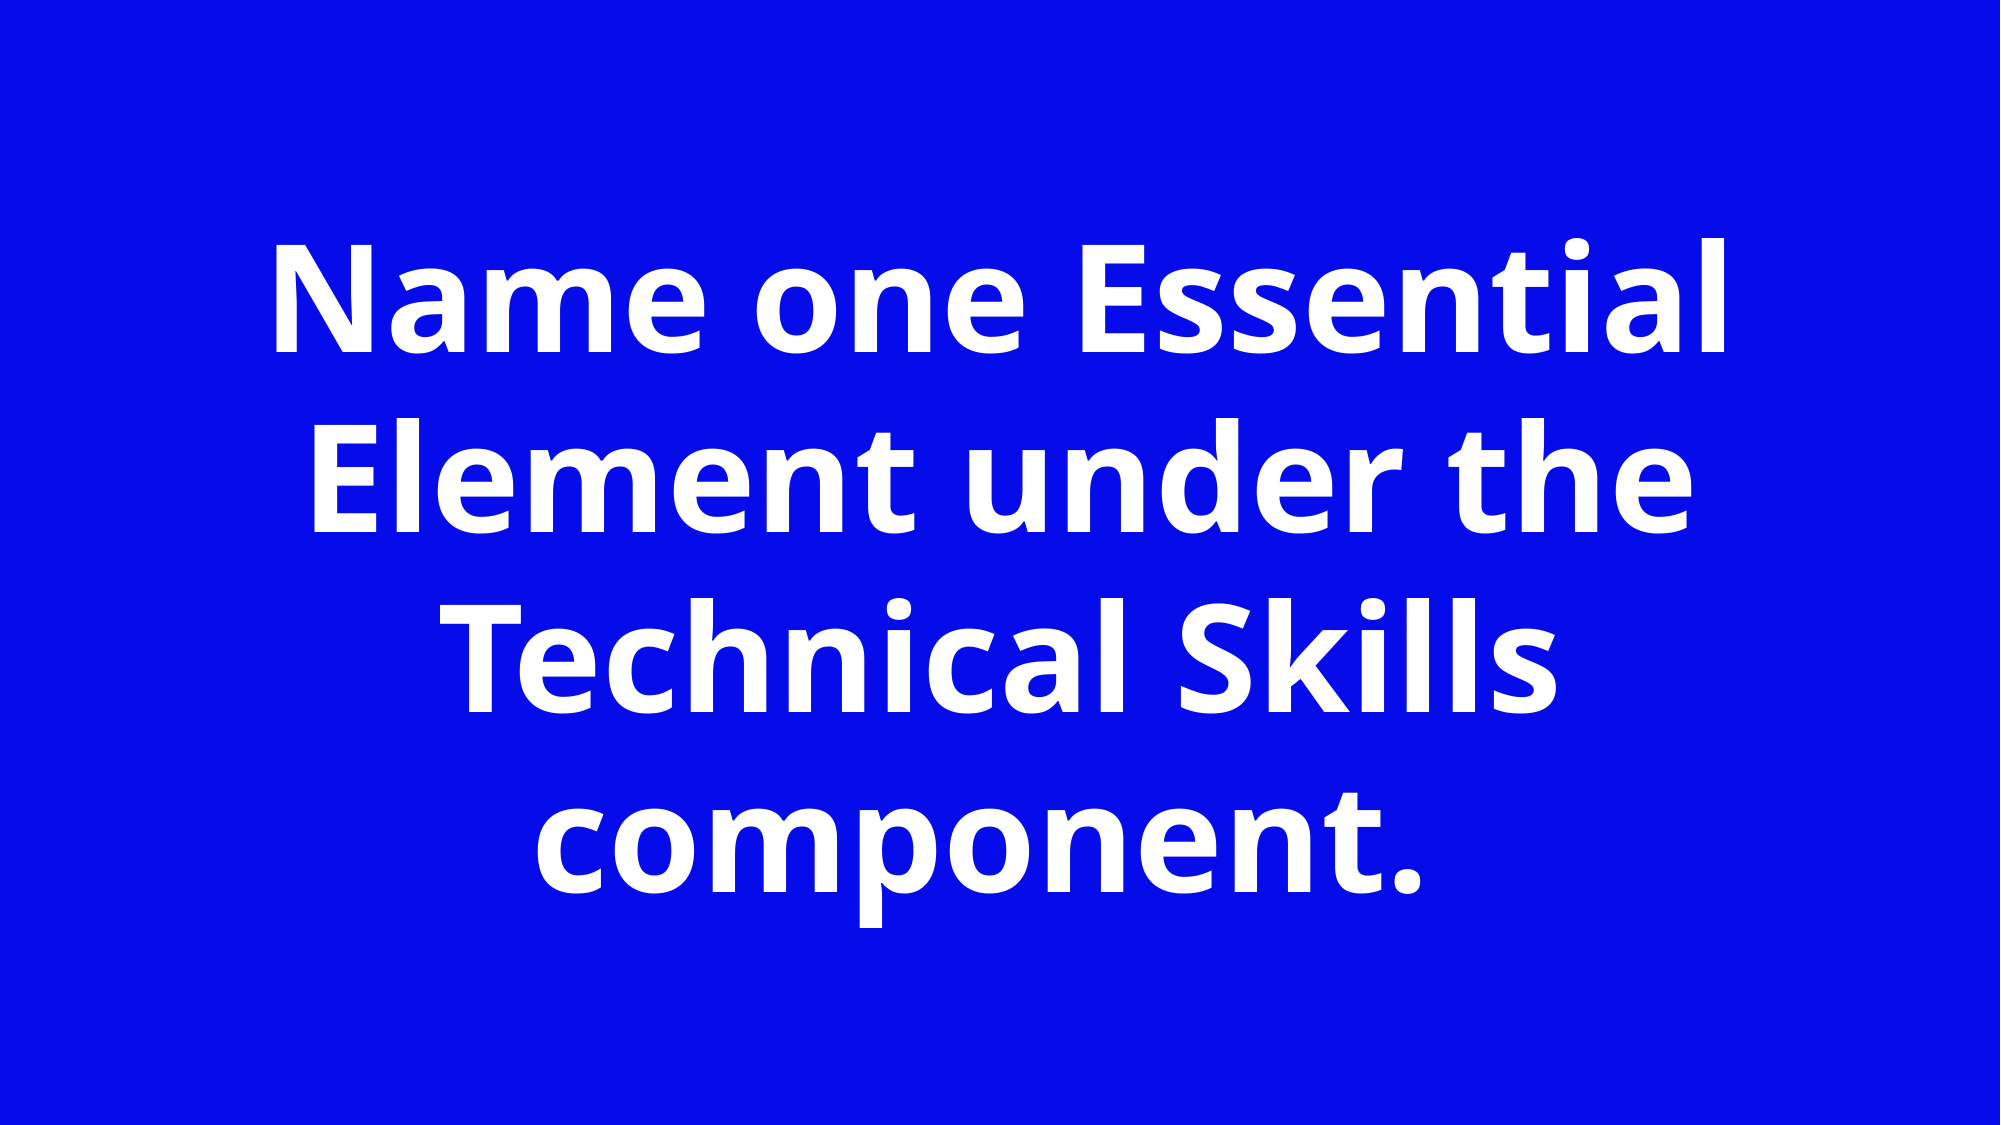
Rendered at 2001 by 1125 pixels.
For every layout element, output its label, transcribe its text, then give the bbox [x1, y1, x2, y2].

text_box Name one Essential Element under the Technical Skills component. [0, 0, 2000, 1125]
